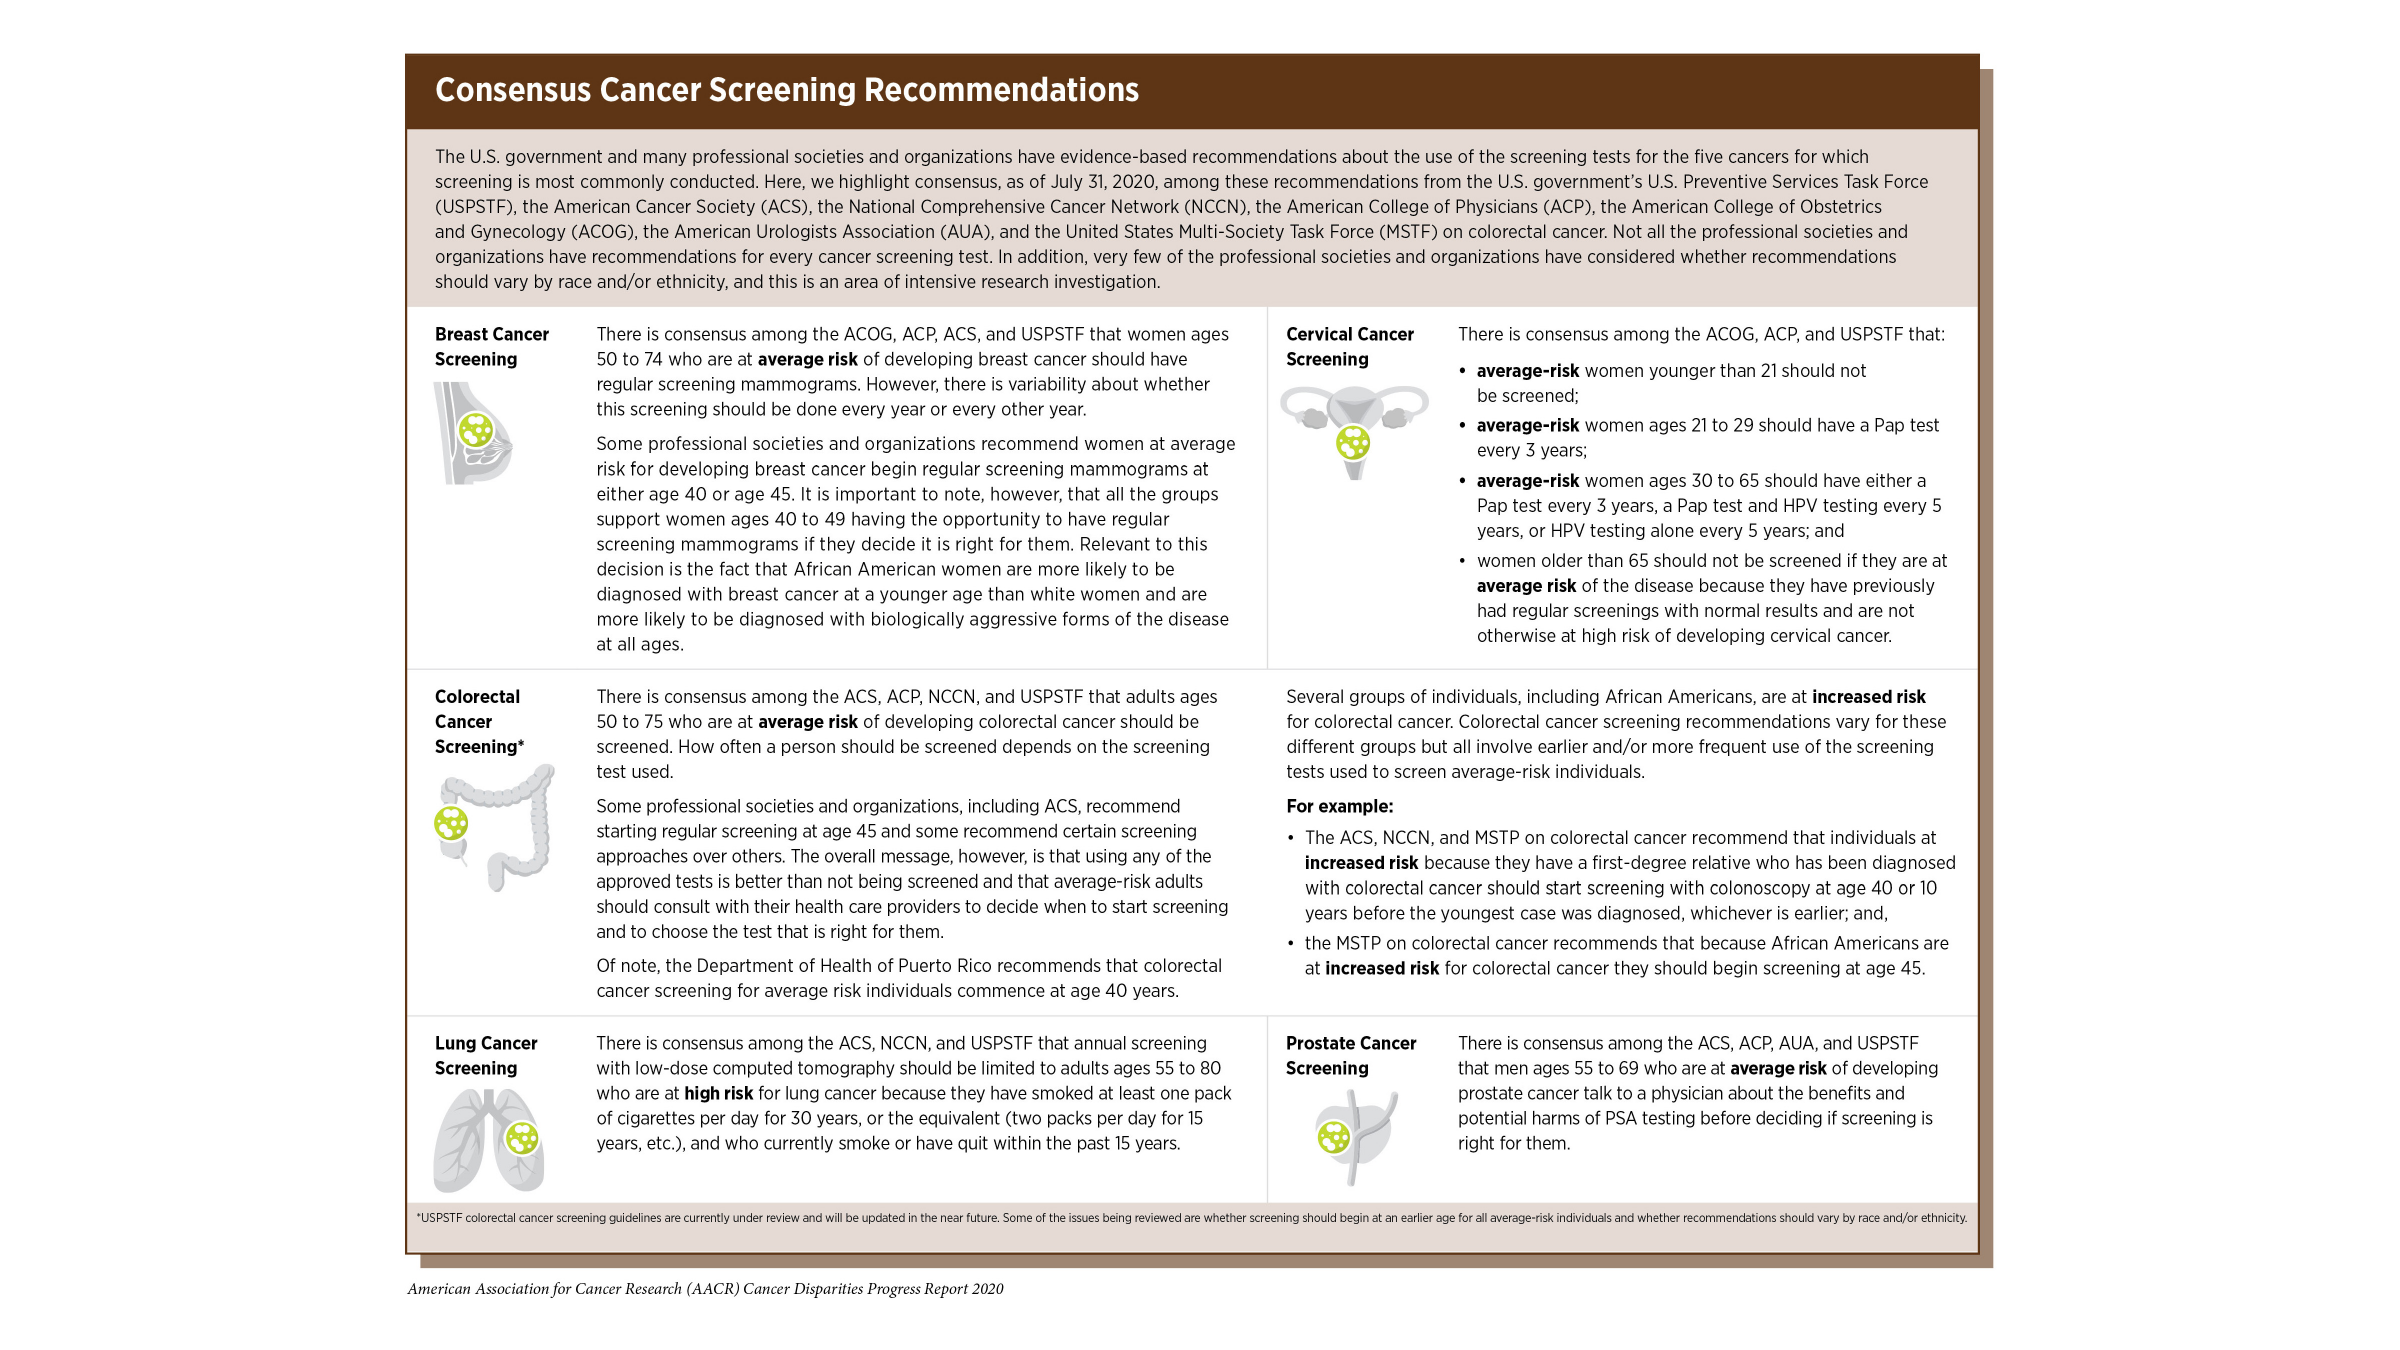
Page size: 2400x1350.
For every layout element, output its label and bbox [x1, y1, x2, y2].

picture [396, 45, 2004, 1305]
